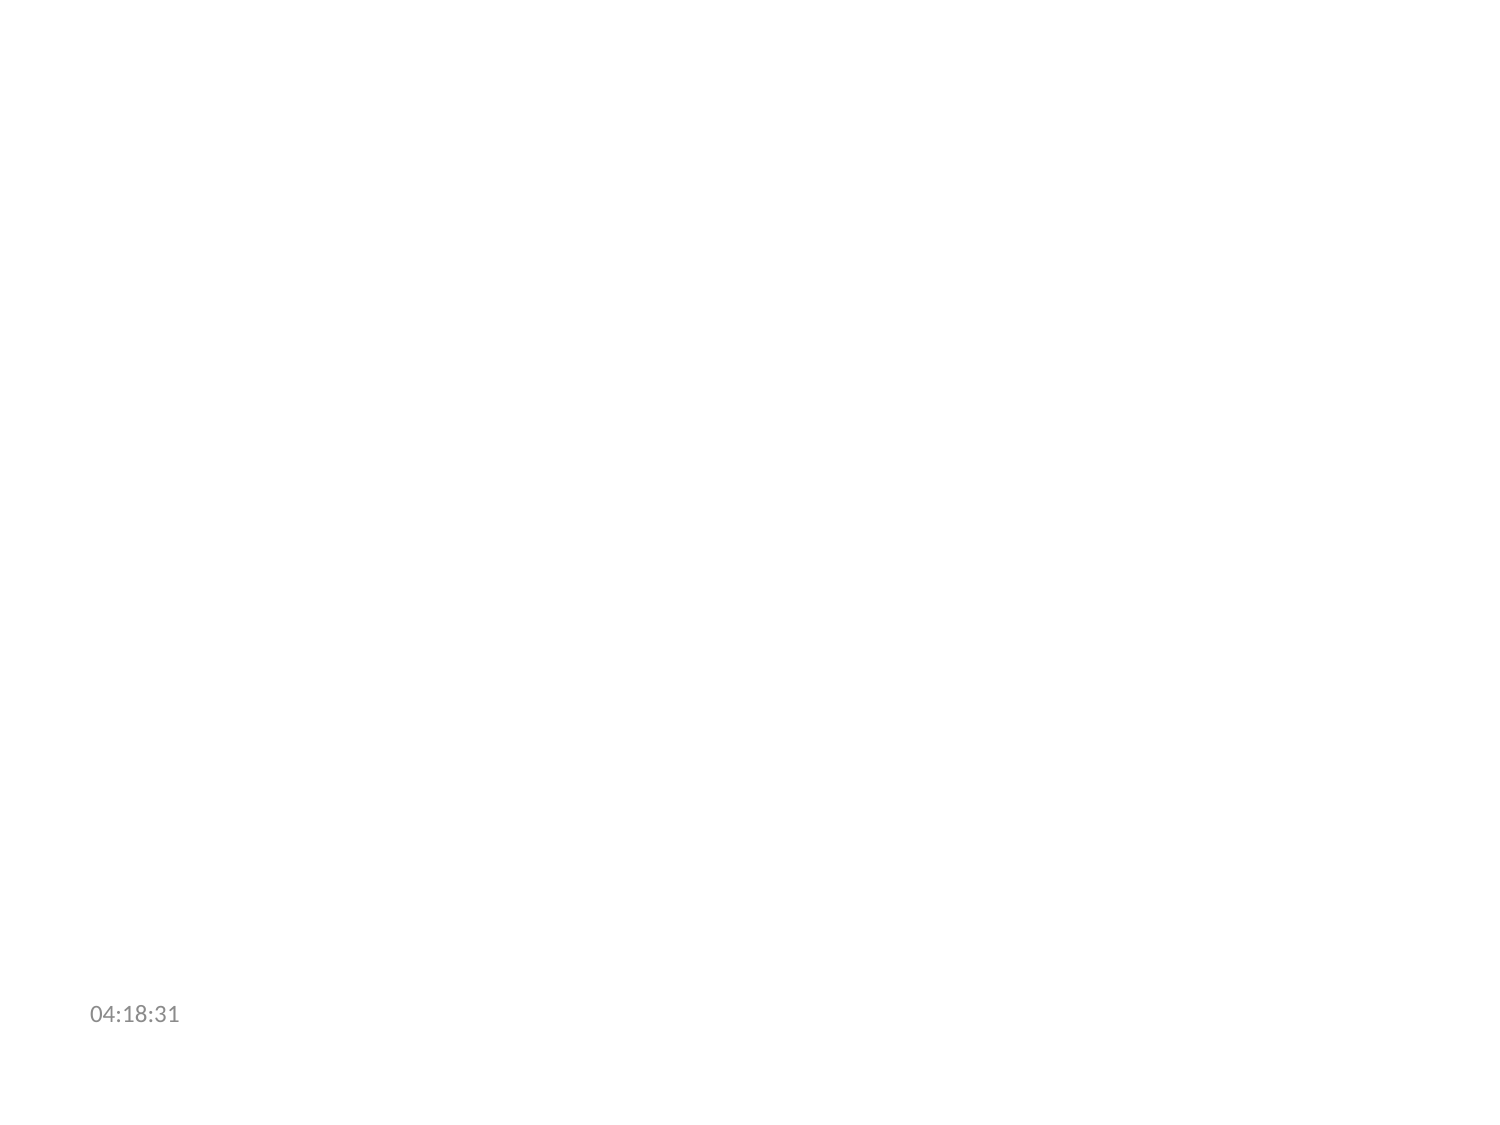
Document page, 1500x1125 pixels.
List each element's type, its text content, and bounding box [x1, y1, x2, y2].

text_box 15:35:09 [75, 982, 425, 1043]
